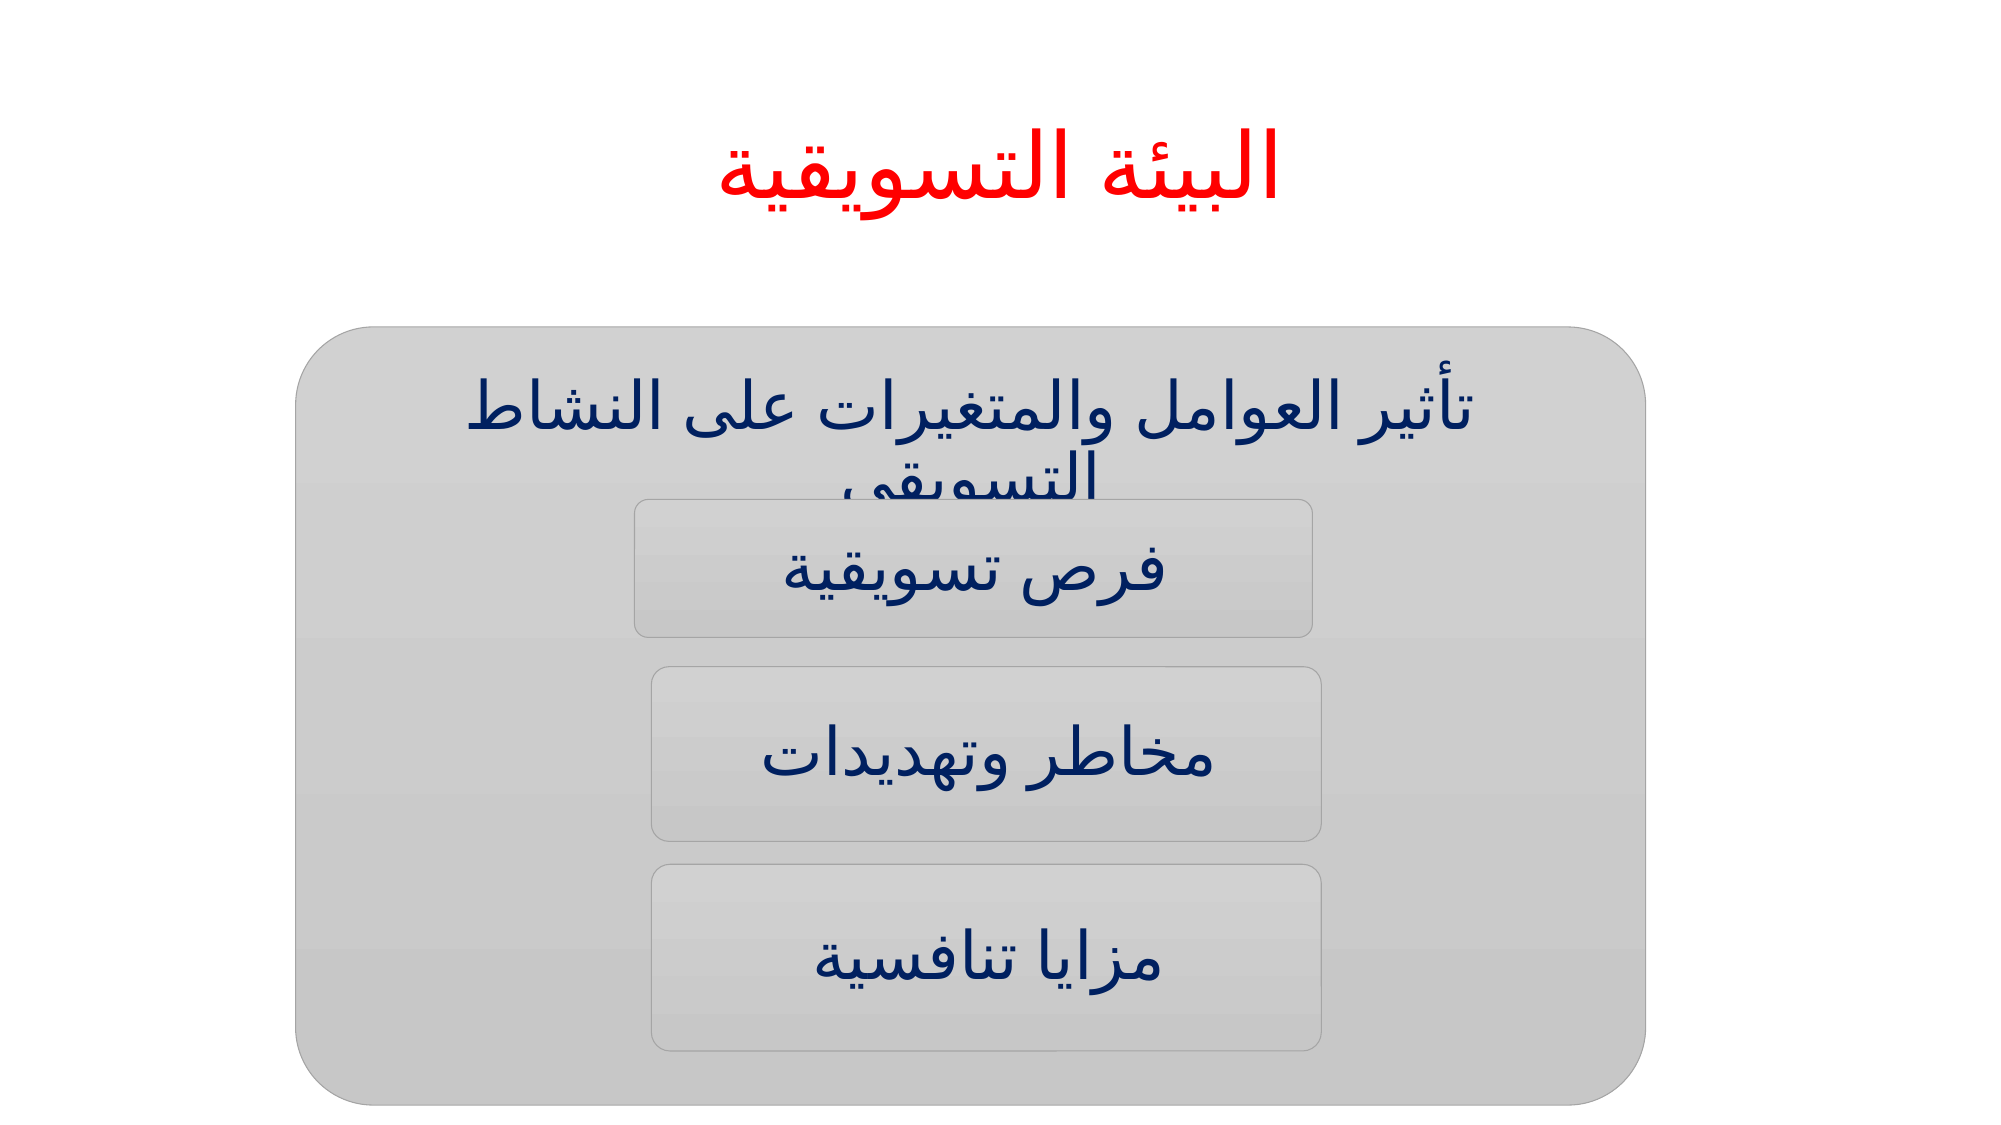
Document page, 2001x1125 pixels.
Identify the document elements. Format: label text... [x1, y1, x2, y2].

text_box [295, 326, 1646, 1106]
title البيئة التسويقية [137, 59, 1863, 278]
